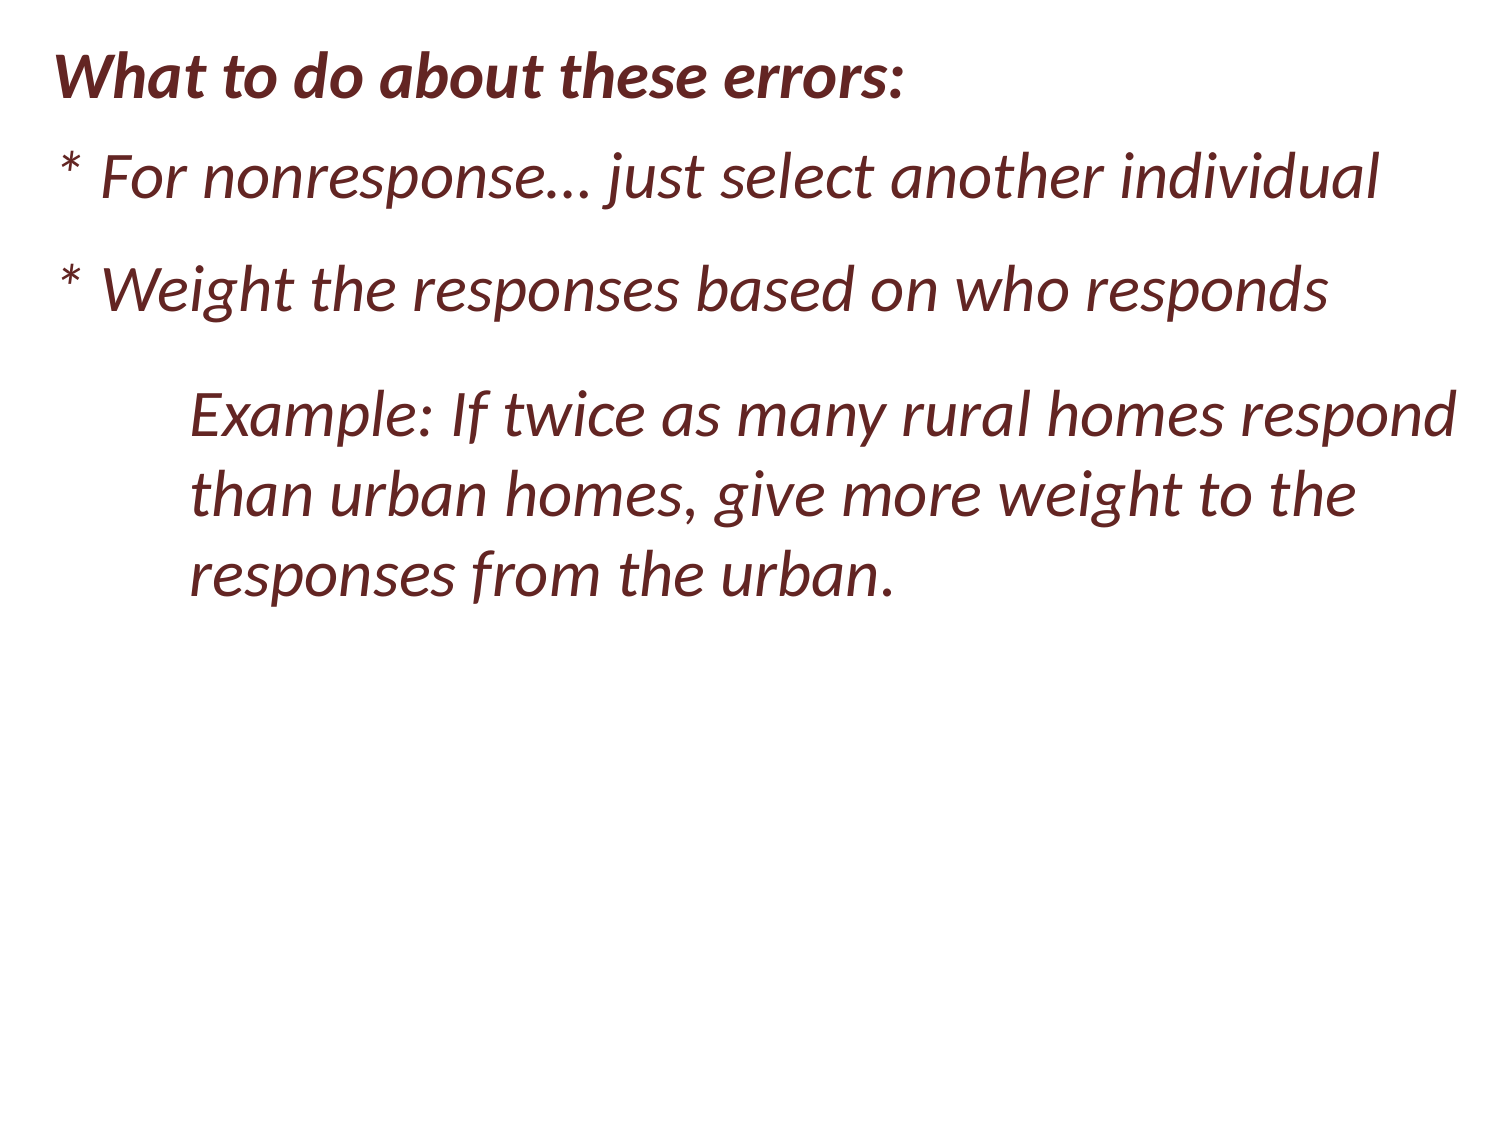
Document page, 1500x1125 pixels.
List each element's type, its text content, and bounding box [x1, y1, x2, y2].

text_box * For nonresponse… just select another individual [37, 124, 1475, 220]
text_box * Weight the responses based on who responds [37, 237, 1475, 333]
text_box Example: If twice as many rural homes respond than urban homes, give more weight to the responses from the urban. [174, 362, 1500, 618]
text_box What to do about these errors: [37, 24, 1475, 120]
